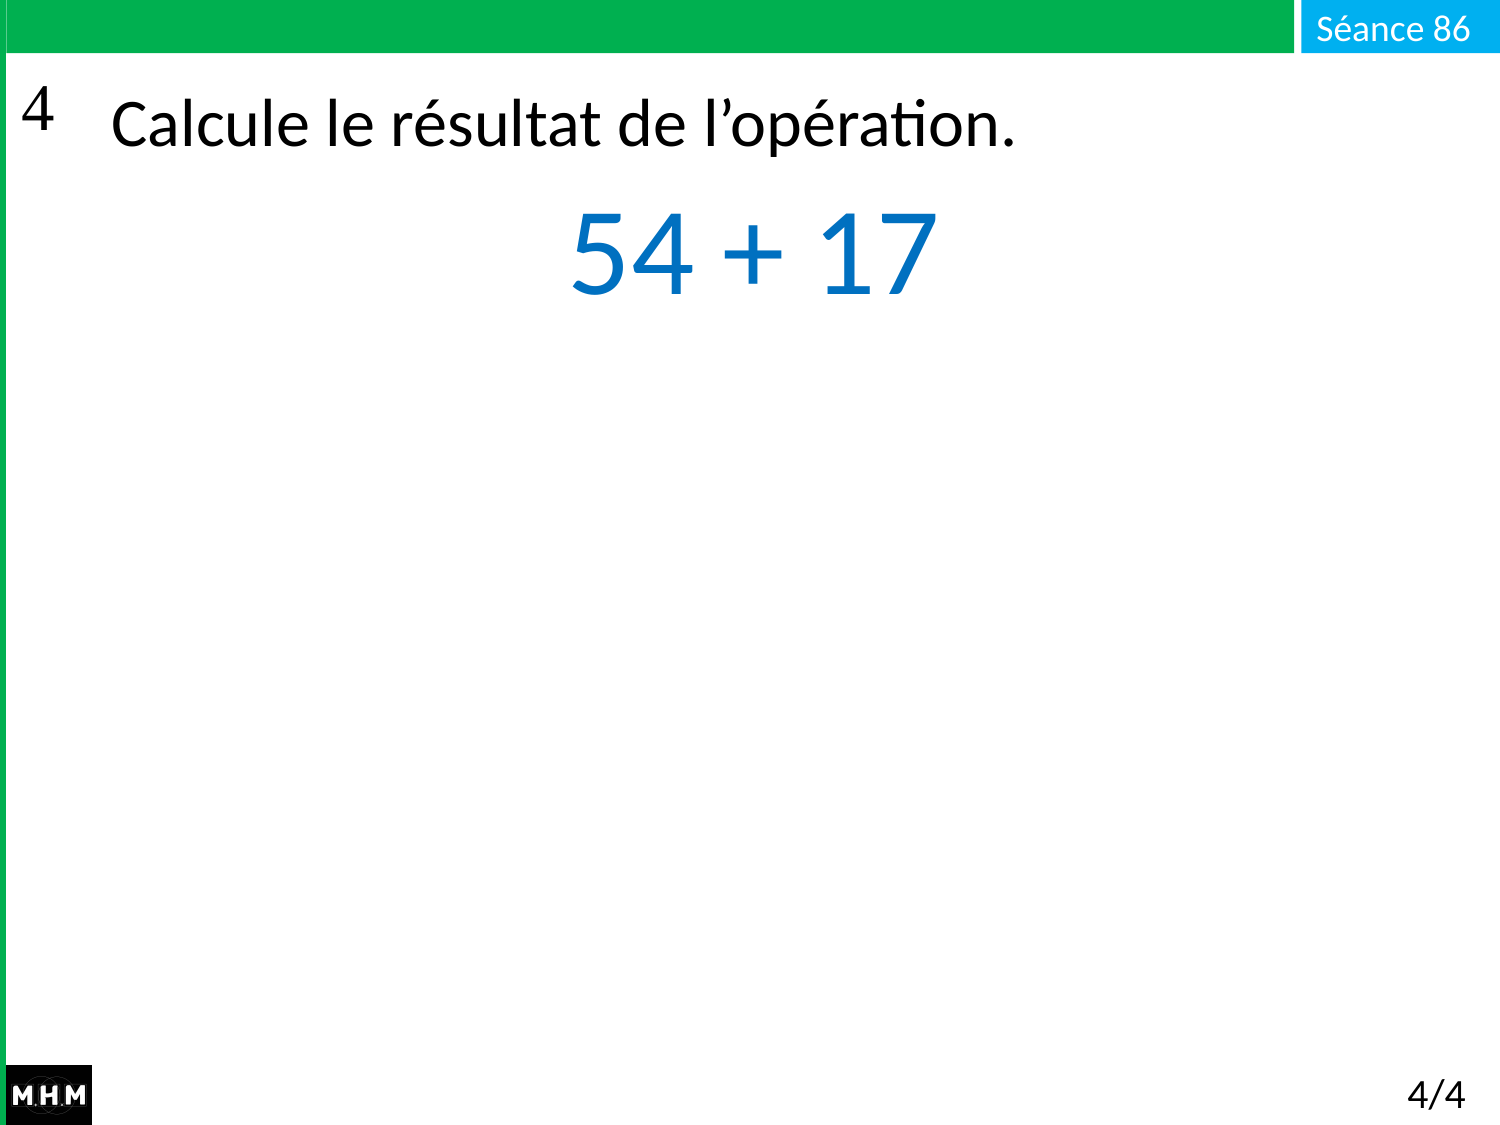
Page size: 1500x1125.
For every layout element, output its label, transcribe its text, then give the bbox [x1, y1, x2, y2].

picture [6, 1065, 92, 1125]
text_box 54 + 17 [526, 162, 981, 327]
title Calcule le résultat de l’opération. [96, 80, 1391, 170]
list 4/4 [1373, 1064, 1500, 1125]
